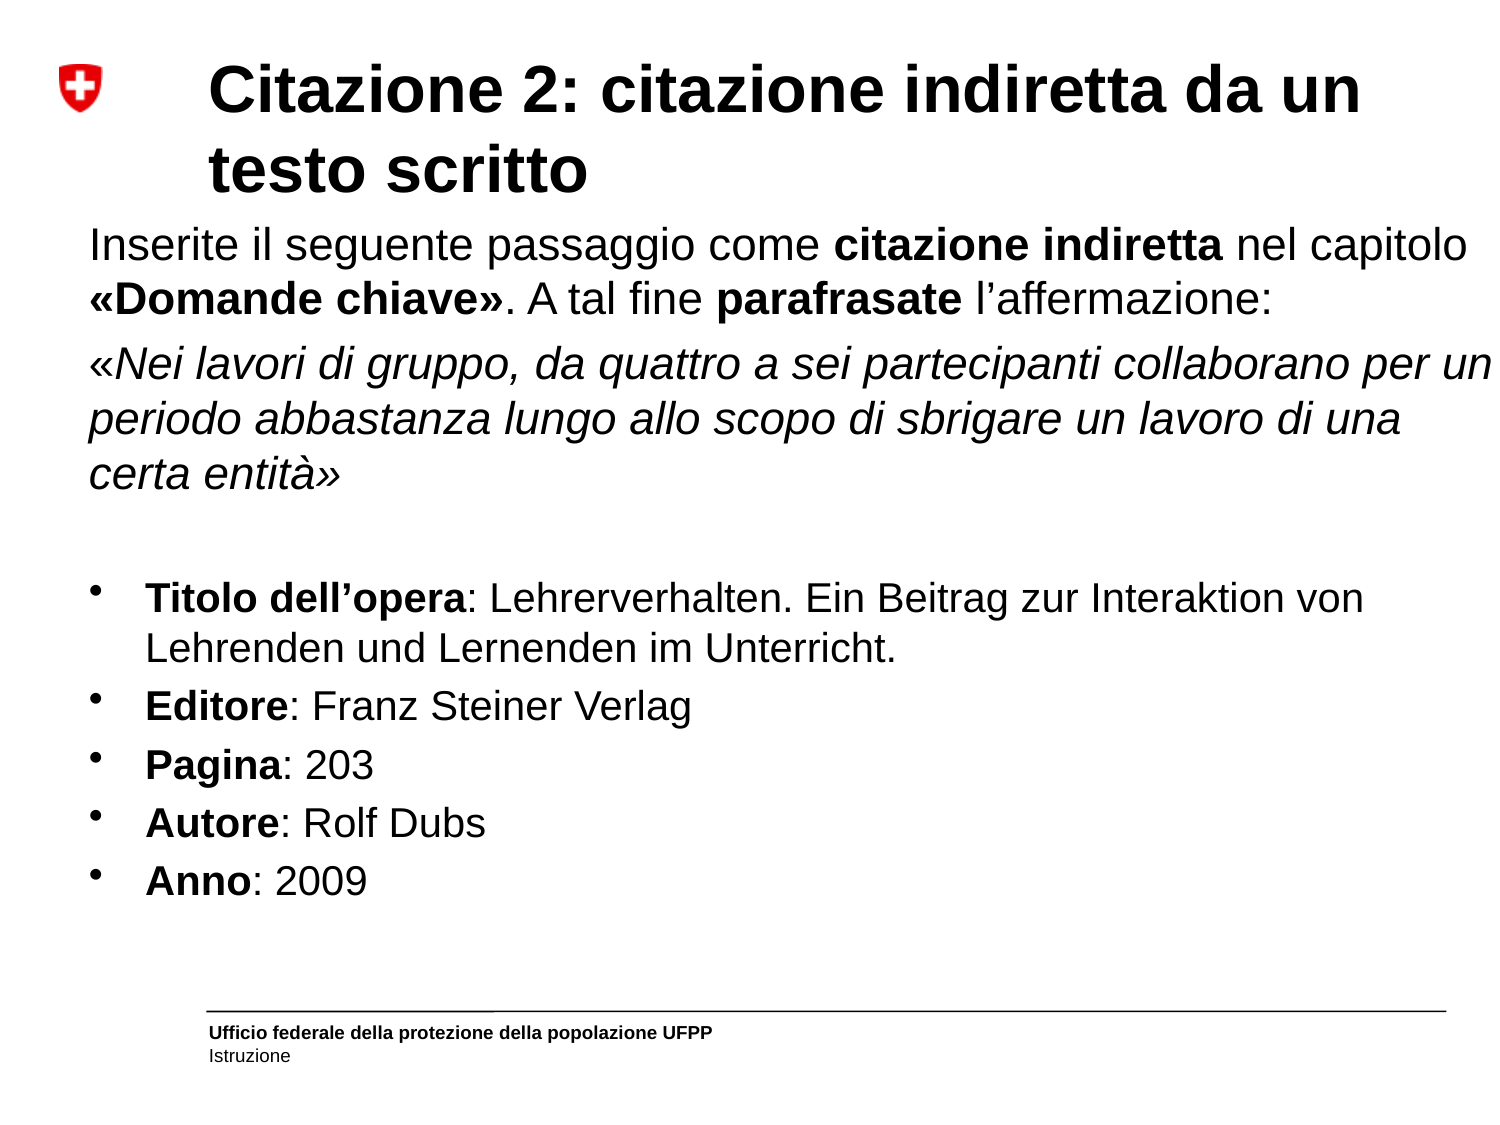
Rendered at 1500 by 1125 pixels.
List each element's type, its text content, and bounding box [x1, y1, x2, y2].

title Citazione 2: citazione indiretta da un testo scritto [207, 45, 1433, 209]
list Inserite il seguente passaggio come citazione indiretta nel capitolo «Domande chiave». A tal fine parafrasate l’affermazione: «Nei lavori di gruppo, da quattro a sei partecipanti collaborano per un periodo abbastanza lungo allo scopo di sbrigare un lavoro di una certa entità» Titolo dell’opera: Lehrerverhalten. Ein Beitrag zur Interaktion von Lehrenden und Lernenden im Unterricht. Editore: Franz Steiner Verlag Pagina: 203 Autore: Rolf Dubs Anno: 2009 [88, 213, 1495, 1042]
picture [59, 64, 103, 114]
